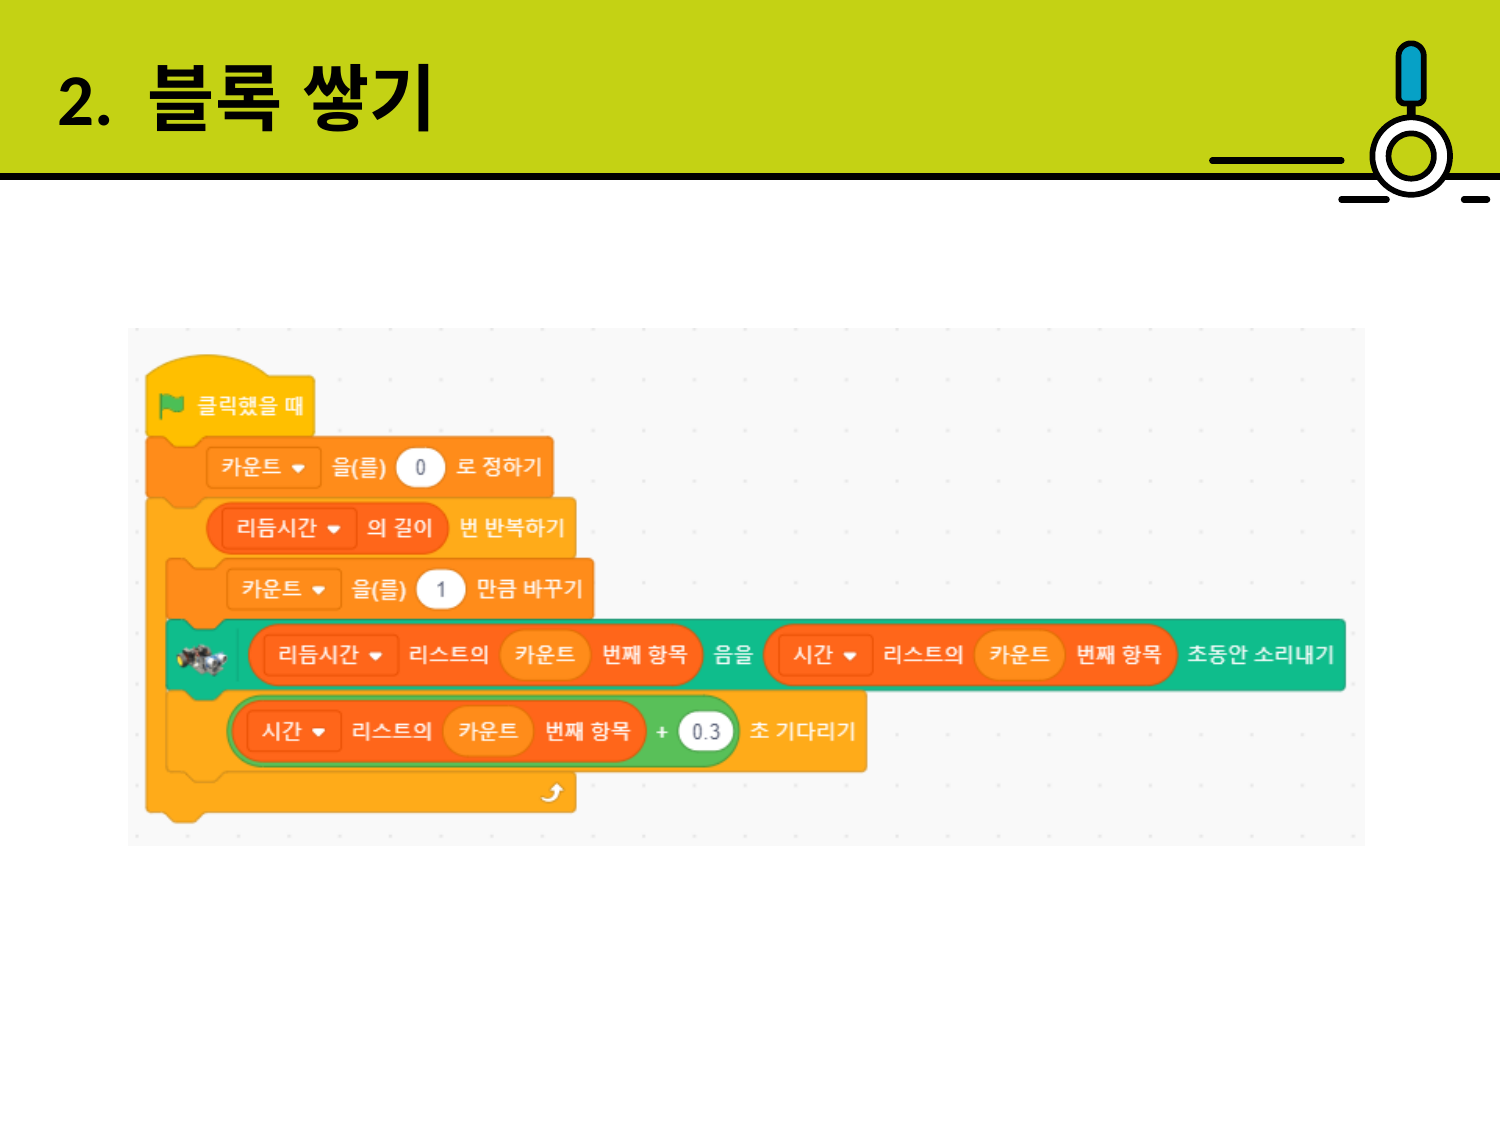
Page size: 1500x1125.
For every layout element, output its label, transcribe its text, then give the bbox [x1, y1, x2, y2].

text_box 2. 블록 쌓기 [57, 52, 1014, 140]
picture [128, 327, 1366, 846]
